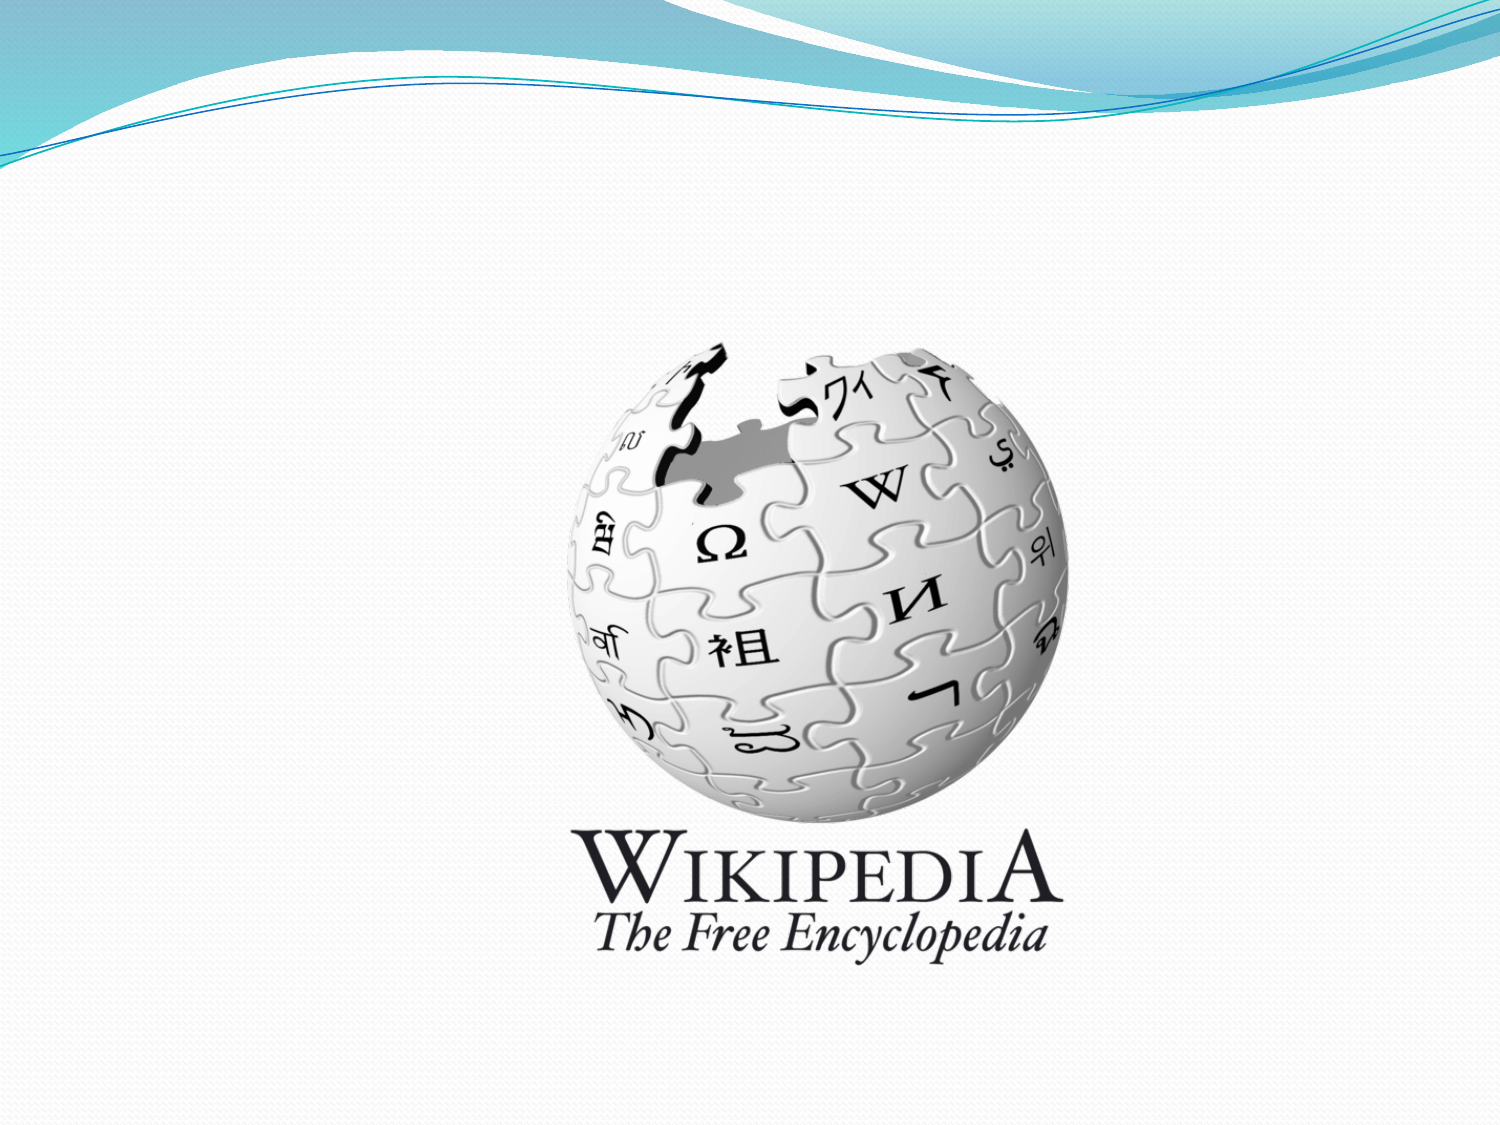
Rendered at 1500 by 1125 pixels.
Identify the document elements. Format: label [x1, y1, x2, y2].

picture [562, 337, 1076, 966]
